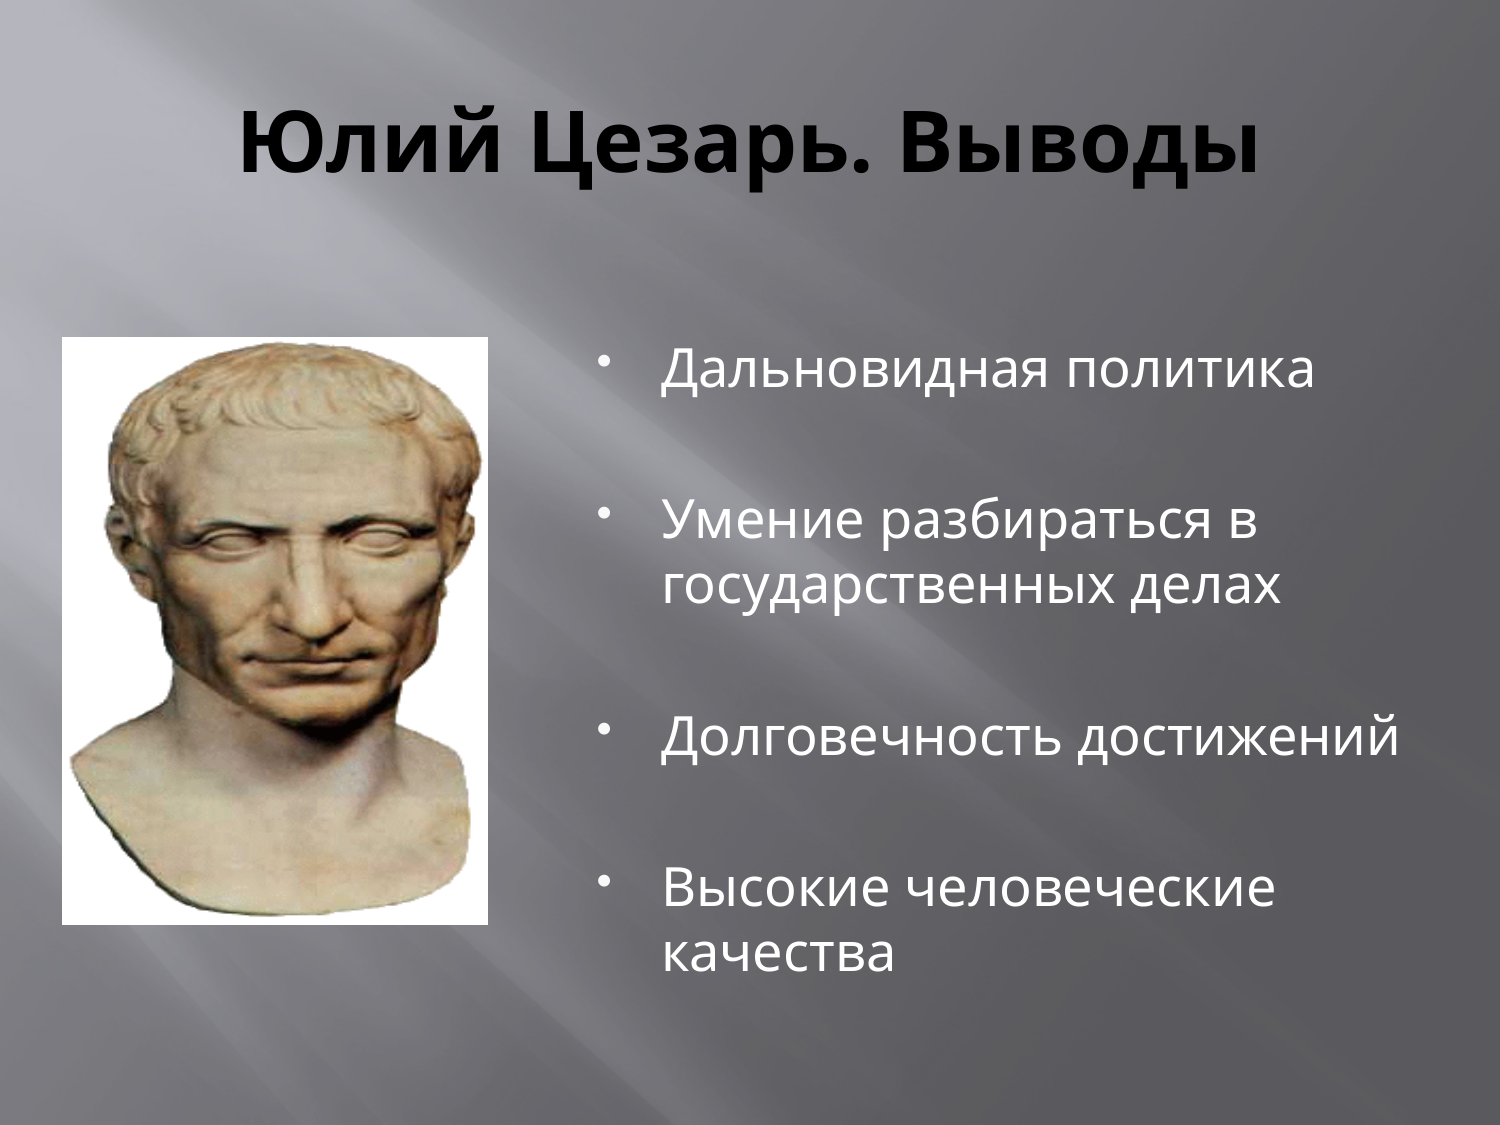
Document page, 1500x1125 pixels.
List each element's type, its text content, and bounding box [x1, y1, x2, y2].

list Дальновидная политика Умение разбираться в государственных делах Долговечность достижений Высокие человеческие качества [562, 249, 1426, 1001]
picture [62, 337, 488, 926]
title Юлий Цезарь. Выводы [75, 45, 1425, 233]
